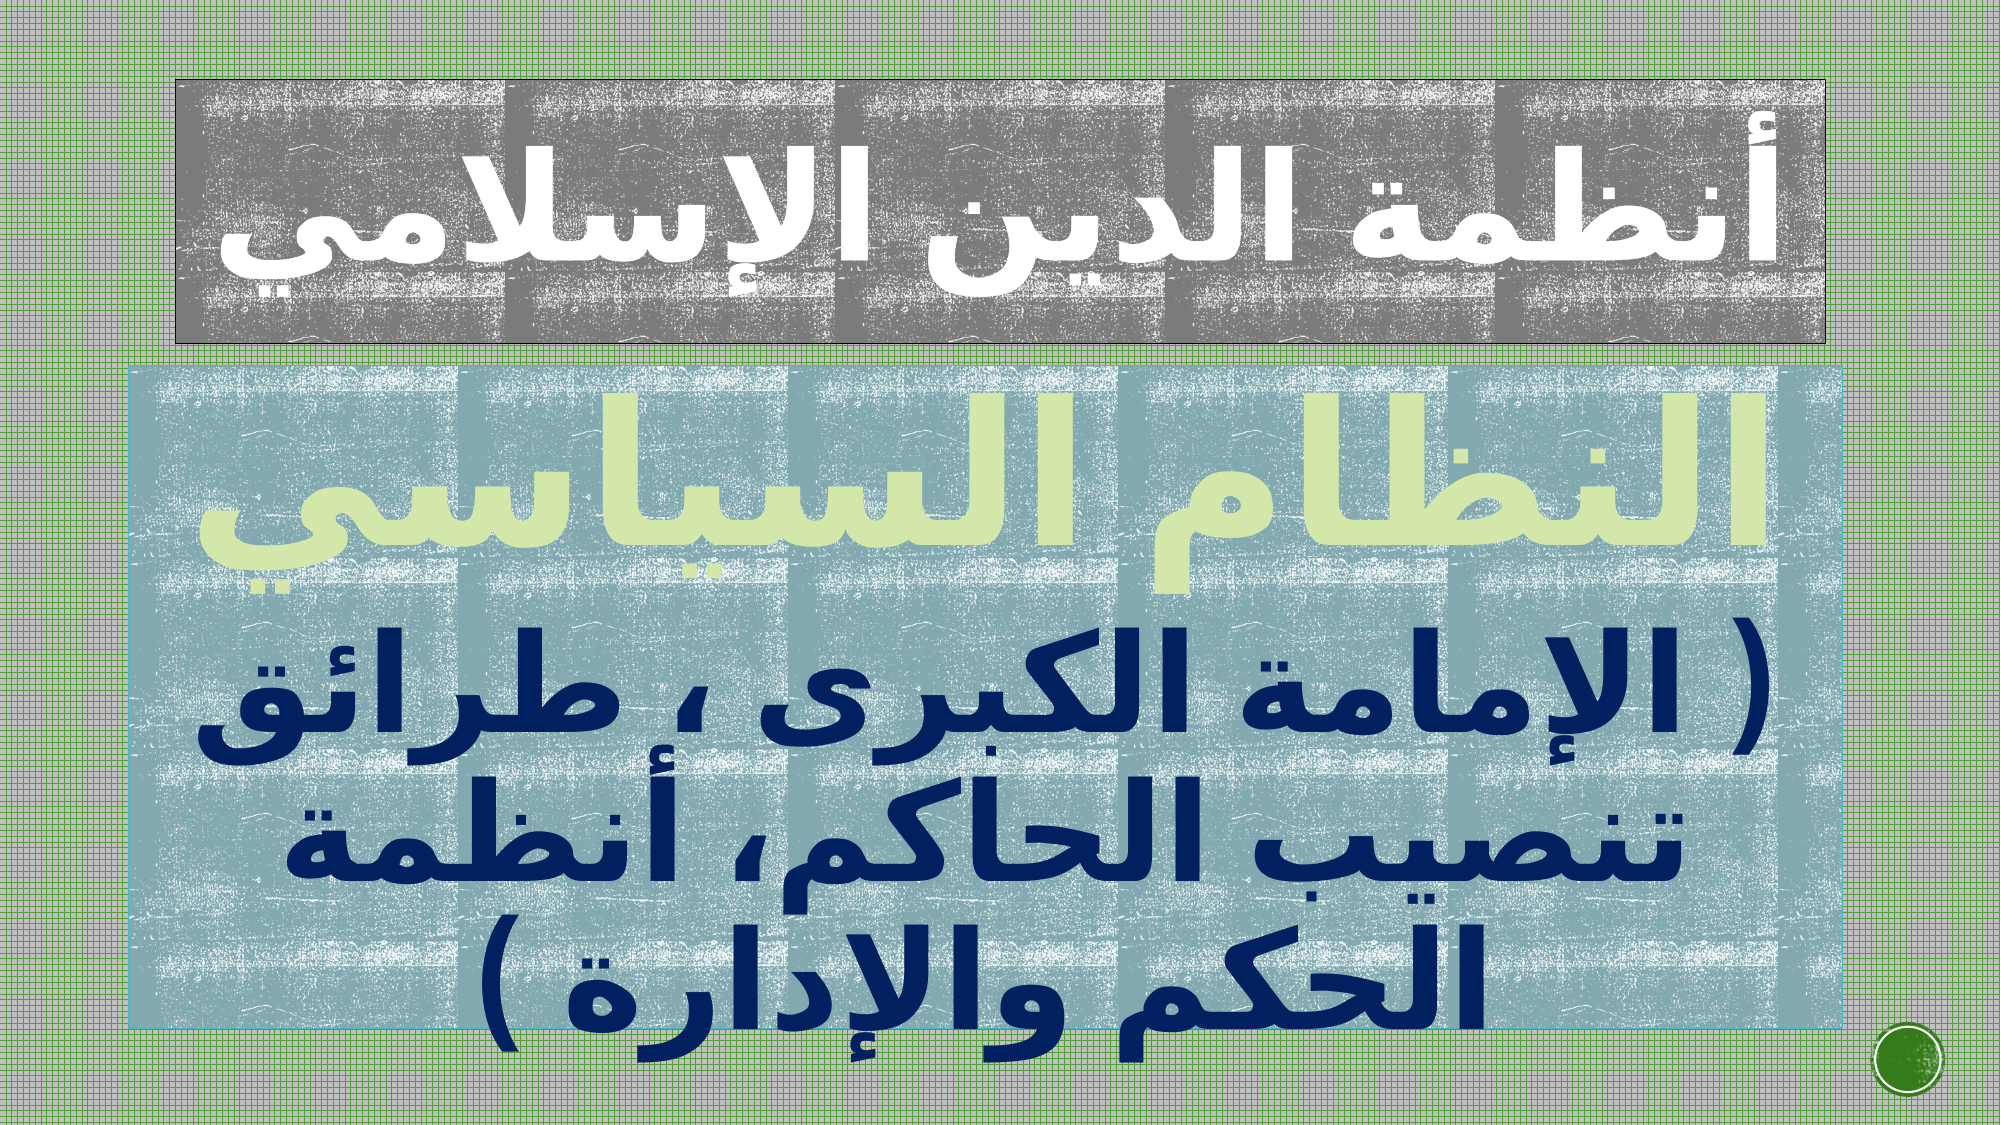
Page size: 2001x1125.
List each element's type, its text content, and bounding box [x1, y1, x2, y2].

list النظام السياسي ( الإمامة الكبرى ، طرائق تنصيب الحاكم، أنظمة الحكم والإدارة ) [128, 365, 1843, 1029]
title أنظمة الدين الإسلامي [175, 79, 1826, 344]
